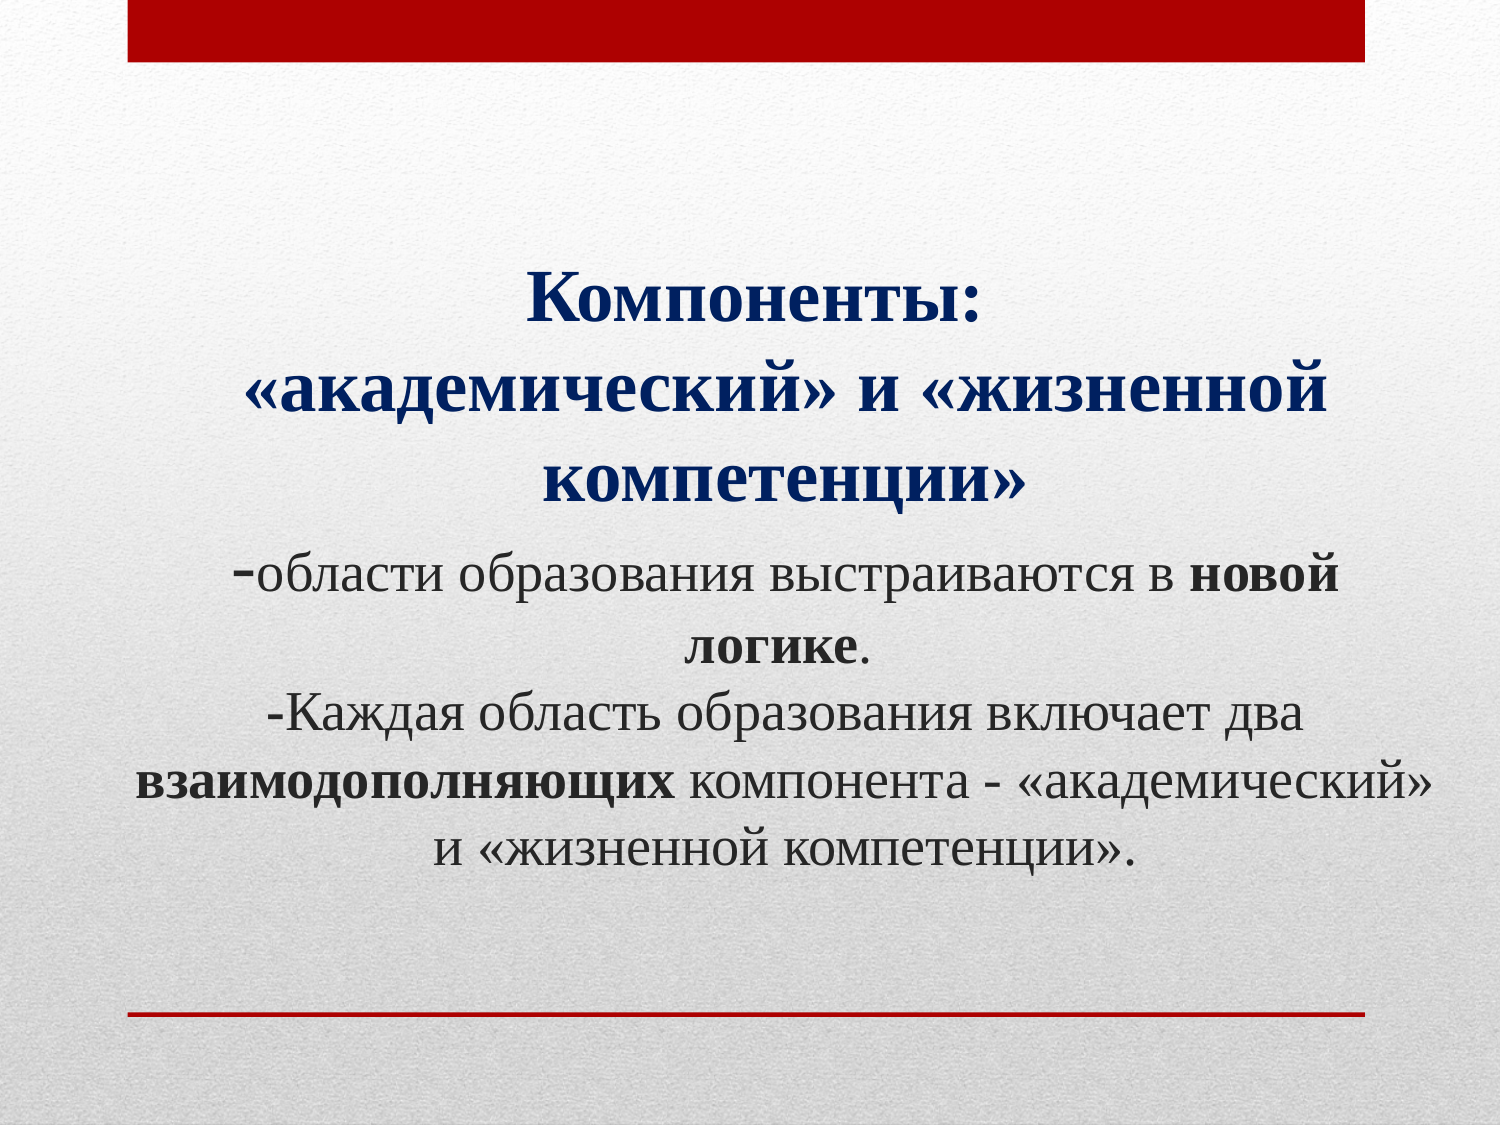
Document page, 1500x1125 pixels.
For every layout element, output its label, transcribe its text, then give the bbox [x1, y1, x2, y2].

title Компоненты: «академический» и «жизненной компетенции» -области образования выстраиваются в новой логике. -Каждая область образования включает два взаимодополняющих компонента - «академический» и «жизненной компетенции». [58, 0, 1454, 1020]
